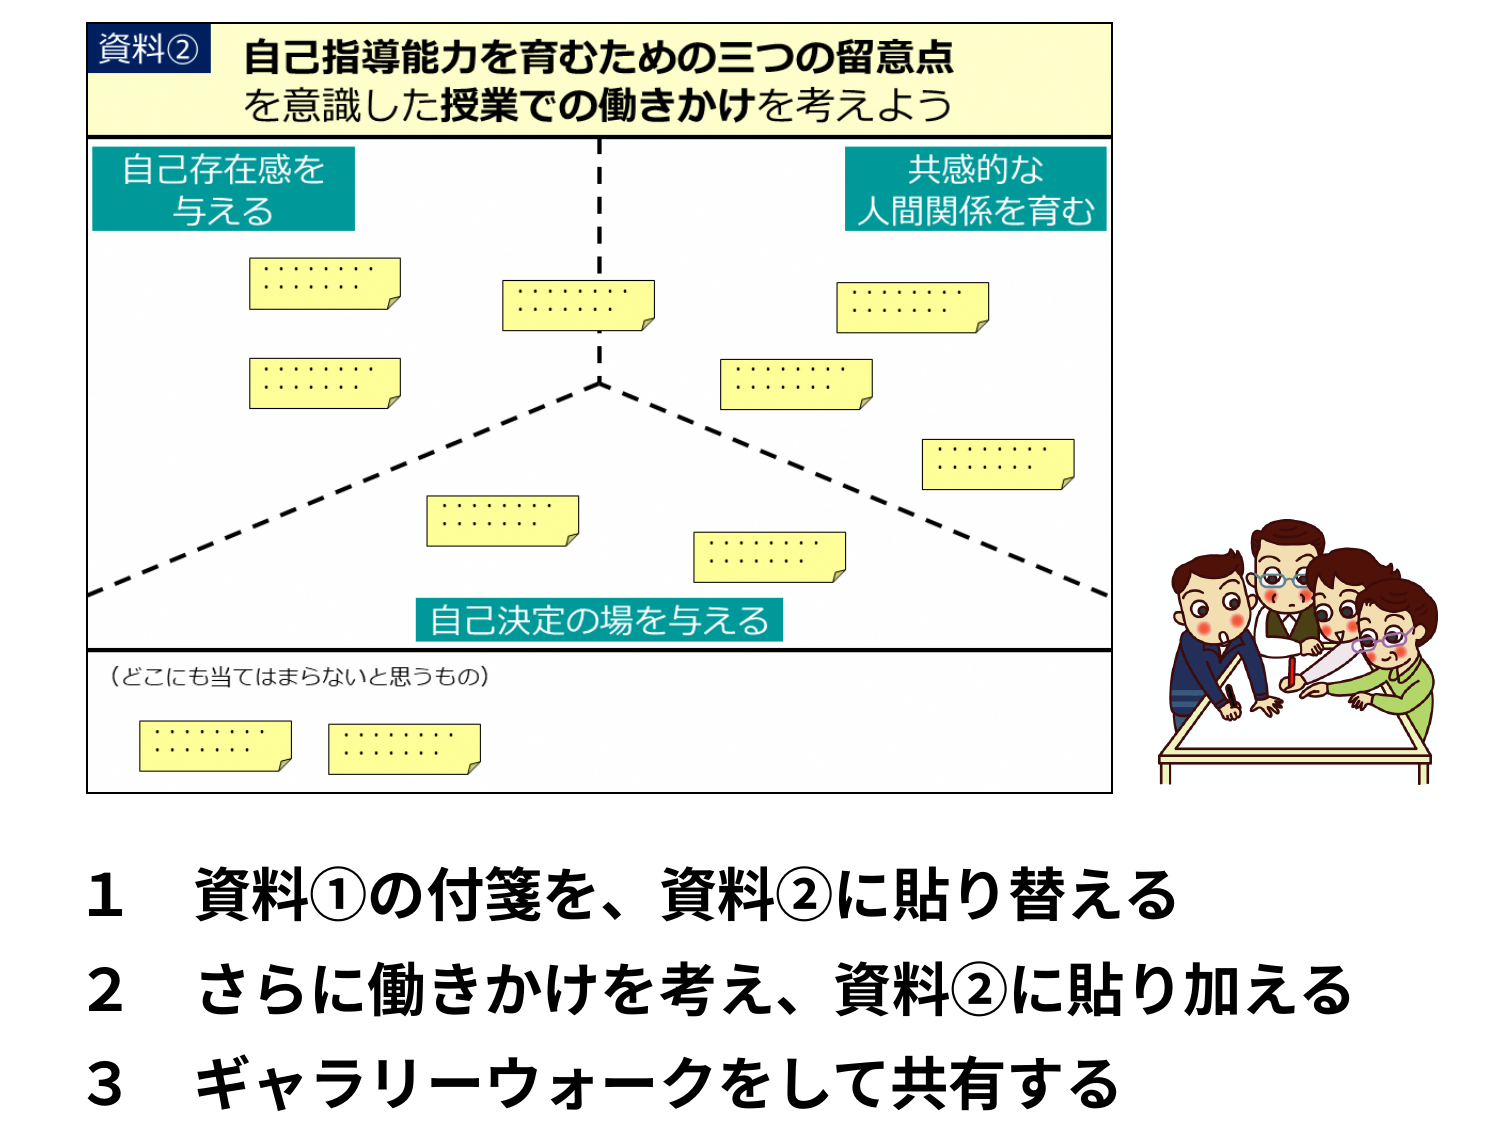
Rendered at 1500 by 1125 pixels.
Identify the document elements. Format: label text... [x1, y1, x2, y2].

text_box １ 資料①の付箋を、資料②に貼り替える [60, 844, 1440, 931]
picture [1158, 519, 1439, 785]
text_box ２ さらに働きかけを考え、資料②に貼り加える [60, 938, 1440, 1025]
text_box ３ ギャラリーウォークをして共有する [60, 1033, 1440, 1120]
picture [87, 24, 1112, 793]
